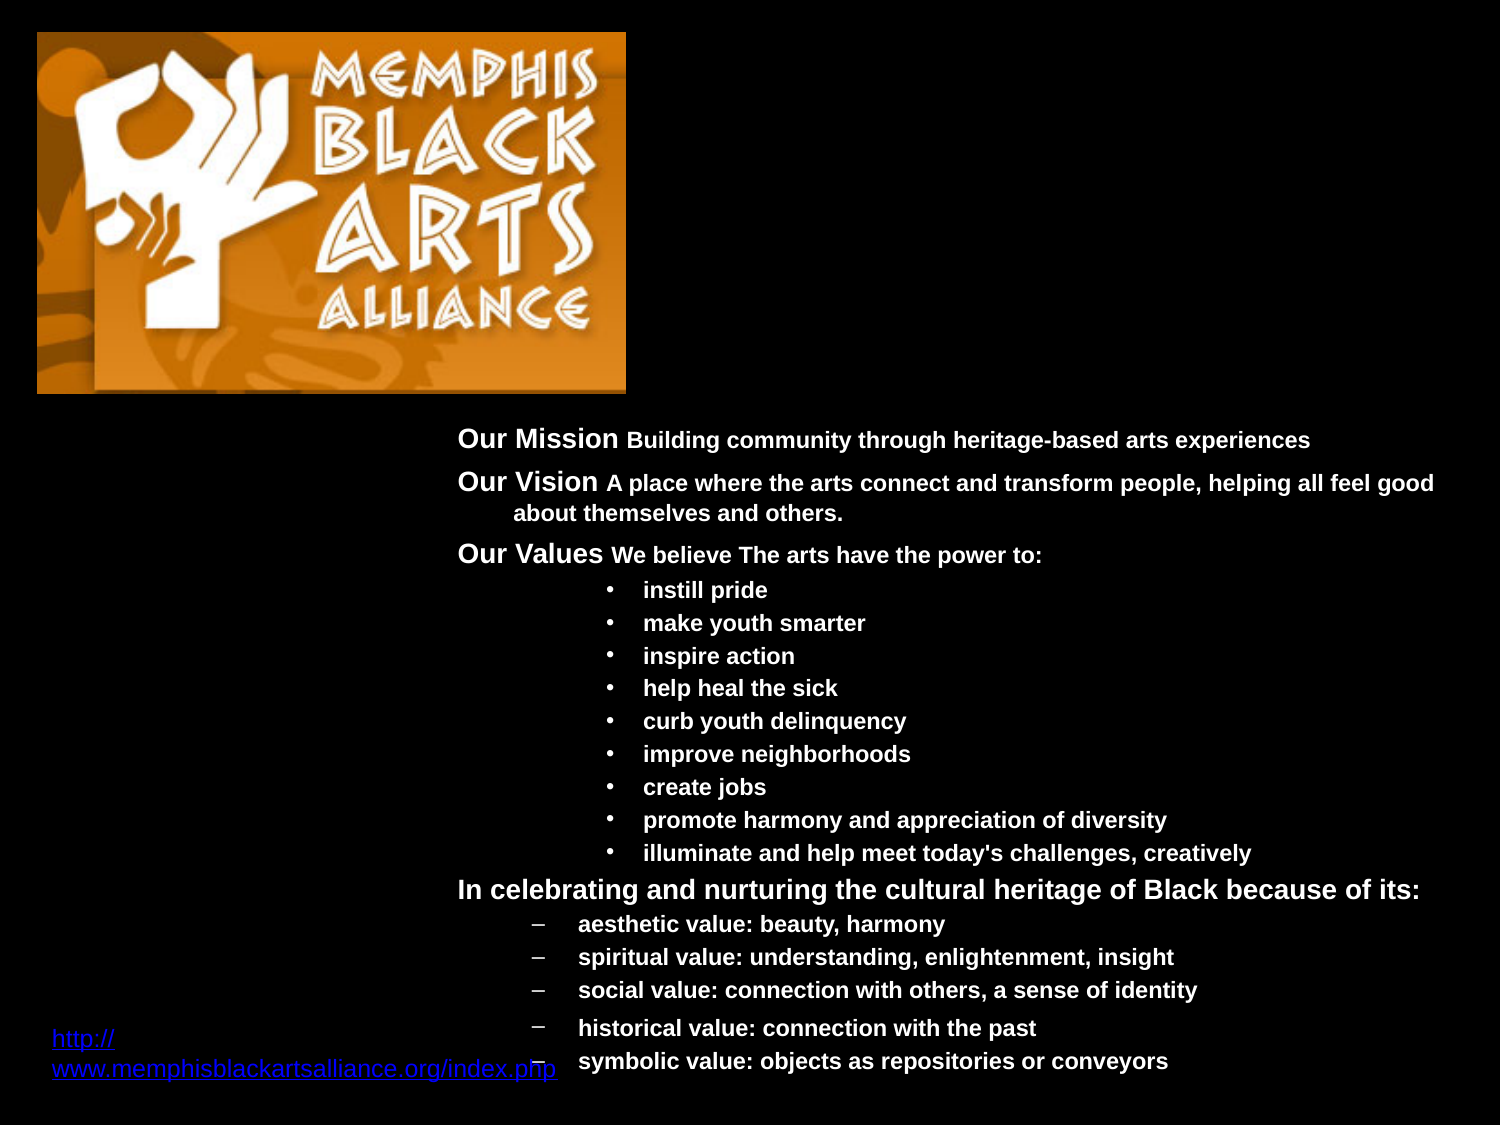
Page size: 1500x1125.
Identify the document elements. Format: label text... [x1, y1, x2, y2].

picture [36, 31, 626, 395]
list Our Mission Building community through heritage-based arts experiences Our Vision A place where the arts connect and transform people, helping all feel good about themselves and others. Our Values We believe The arts have the power to: instill pride make youth smarter inspire action help heal the sick curb youth delinquency improve neighborhoods create jobs promote harmony and appreciation of diversity illuminate and help meet today's challenges, creatively In celebrating and nurturing the cultural heritage of Black because of its: aesthetic value: beauty, harmony spiritual value: understanding, enlightenment, insight social value: connection with others, a sense of identity historical value: connection with the past symbolic value: objects as repositories or conveyors [442, 409, 1484, 1090]
text_box http://www.memphisblackartsalliance.org/index.php [37, 1015, 576, 1090]
